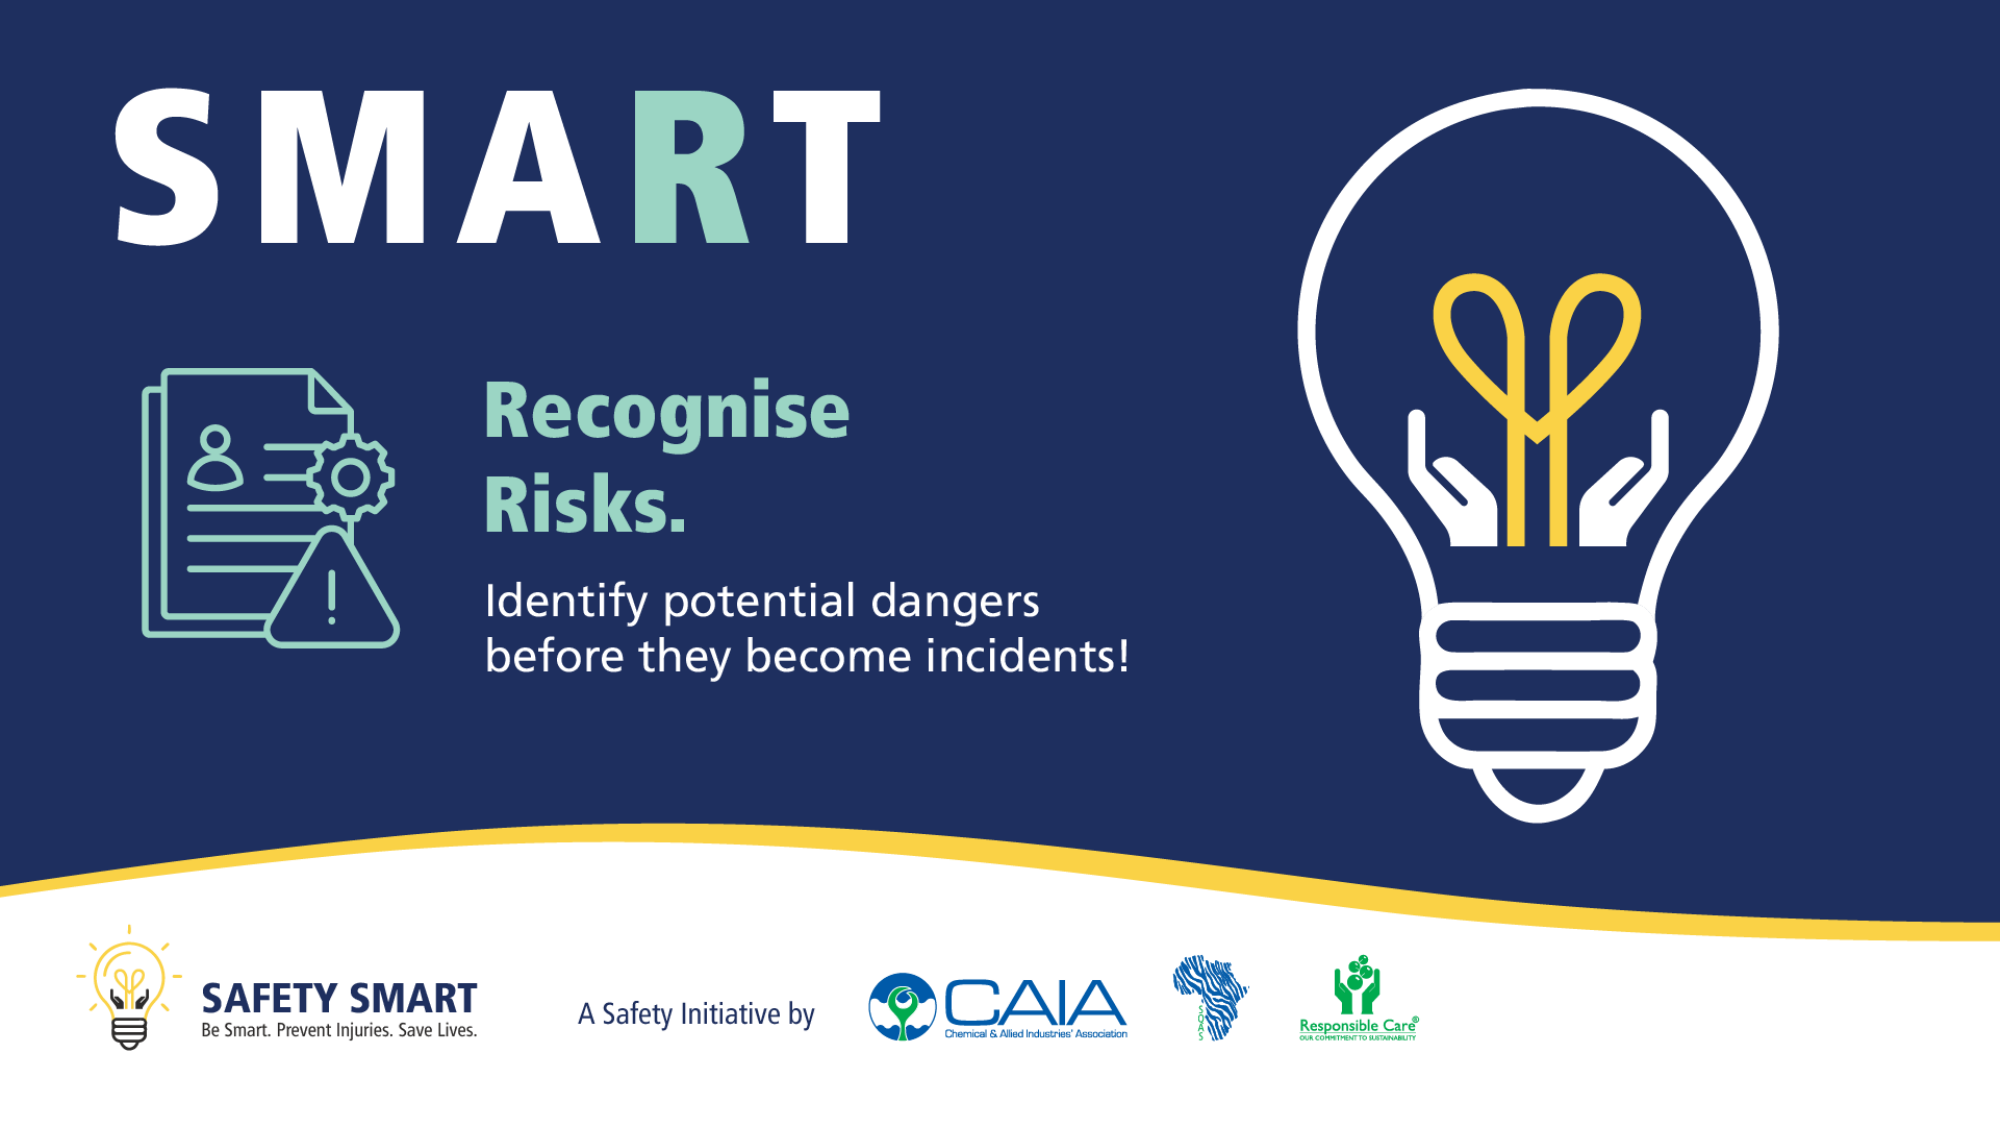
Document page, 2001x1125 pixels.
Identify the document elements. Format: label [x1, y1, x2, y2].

list [0, 0, 2000, 1125]
